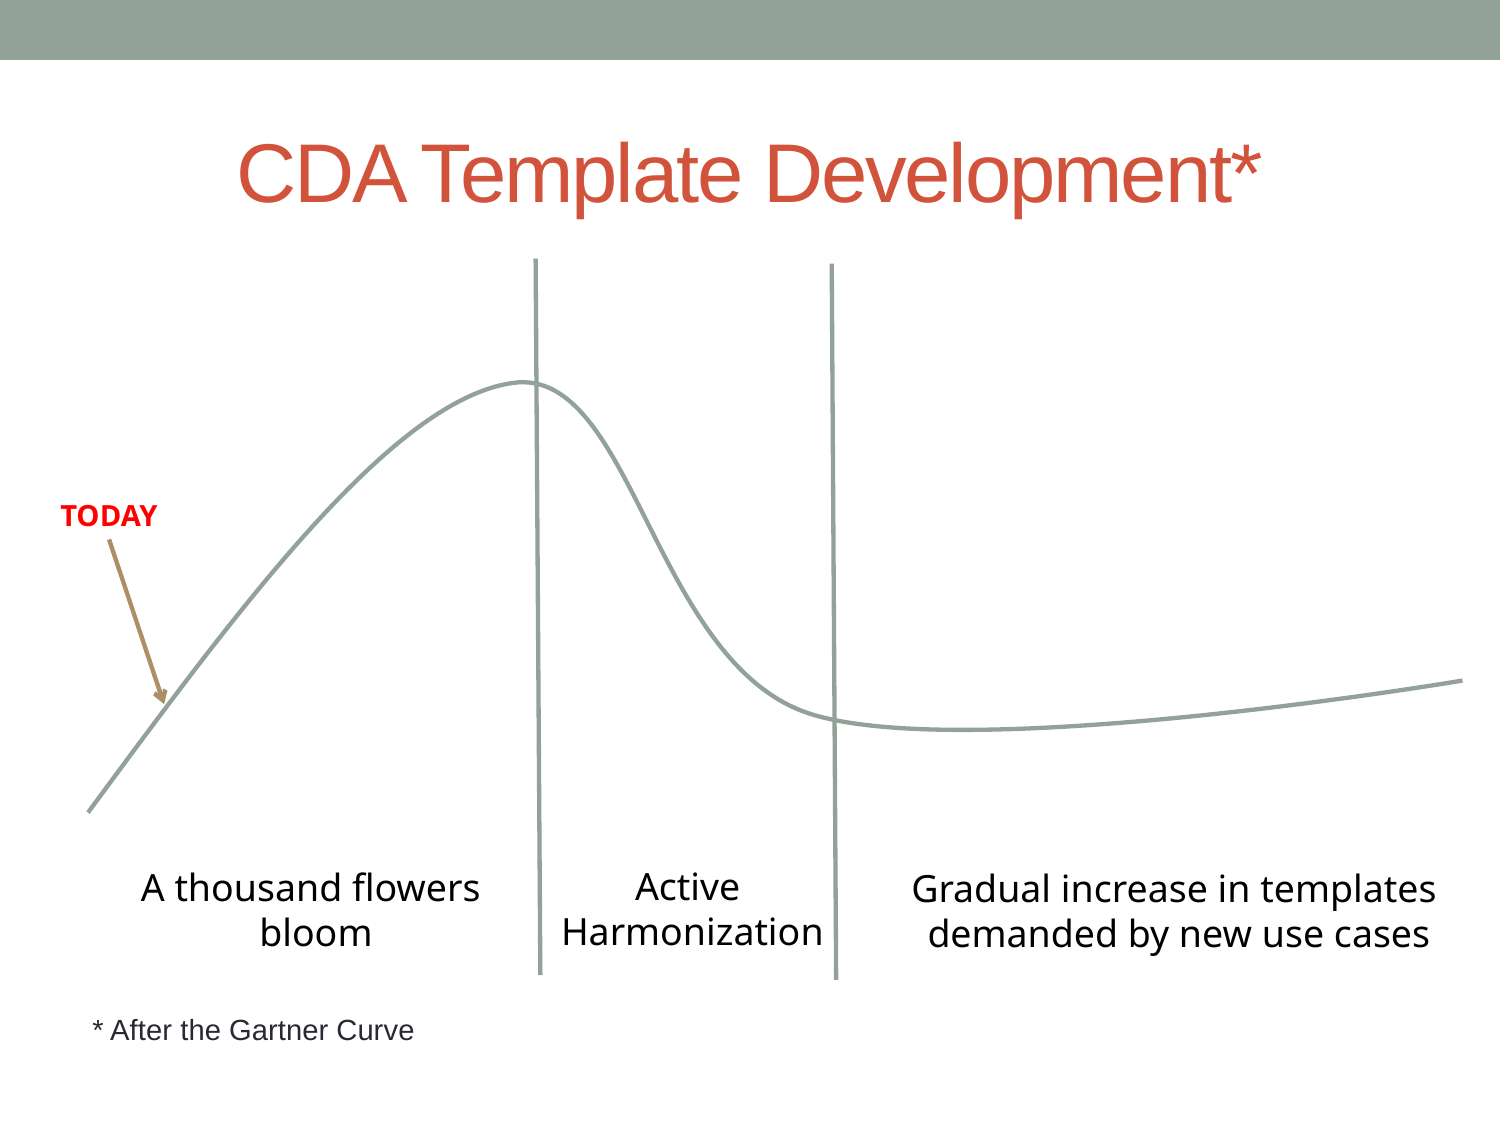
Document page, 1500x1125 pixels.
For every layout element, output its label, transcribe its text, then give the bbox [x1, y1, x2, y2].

text_box TODAY [45, 489, 173, 540]
text_box A thousand flowers bloom [126, 856, 506, 962]
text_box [108, 539, 165, 705]
text_box [539, 382, 699, 611]
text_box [179, 614, 897, 620]
text_box [238, 380, 535, 611]
text_box [837, 678, 1463, 741]
text_box Active Harmonization [546, 855, 839, 961]
text_box [541, 632, 832, 769]
text_box [86, 628, 536, 814]
text_box * After the Gartner Curve [77, 1003, 702, 1054]
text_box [475, 619, 1193, 625]
text_box Gradual increase in templates demanded by new use cases [896, 857, 1462, 963]
title CDA Template Development* [75, 87, 1425, 250]
